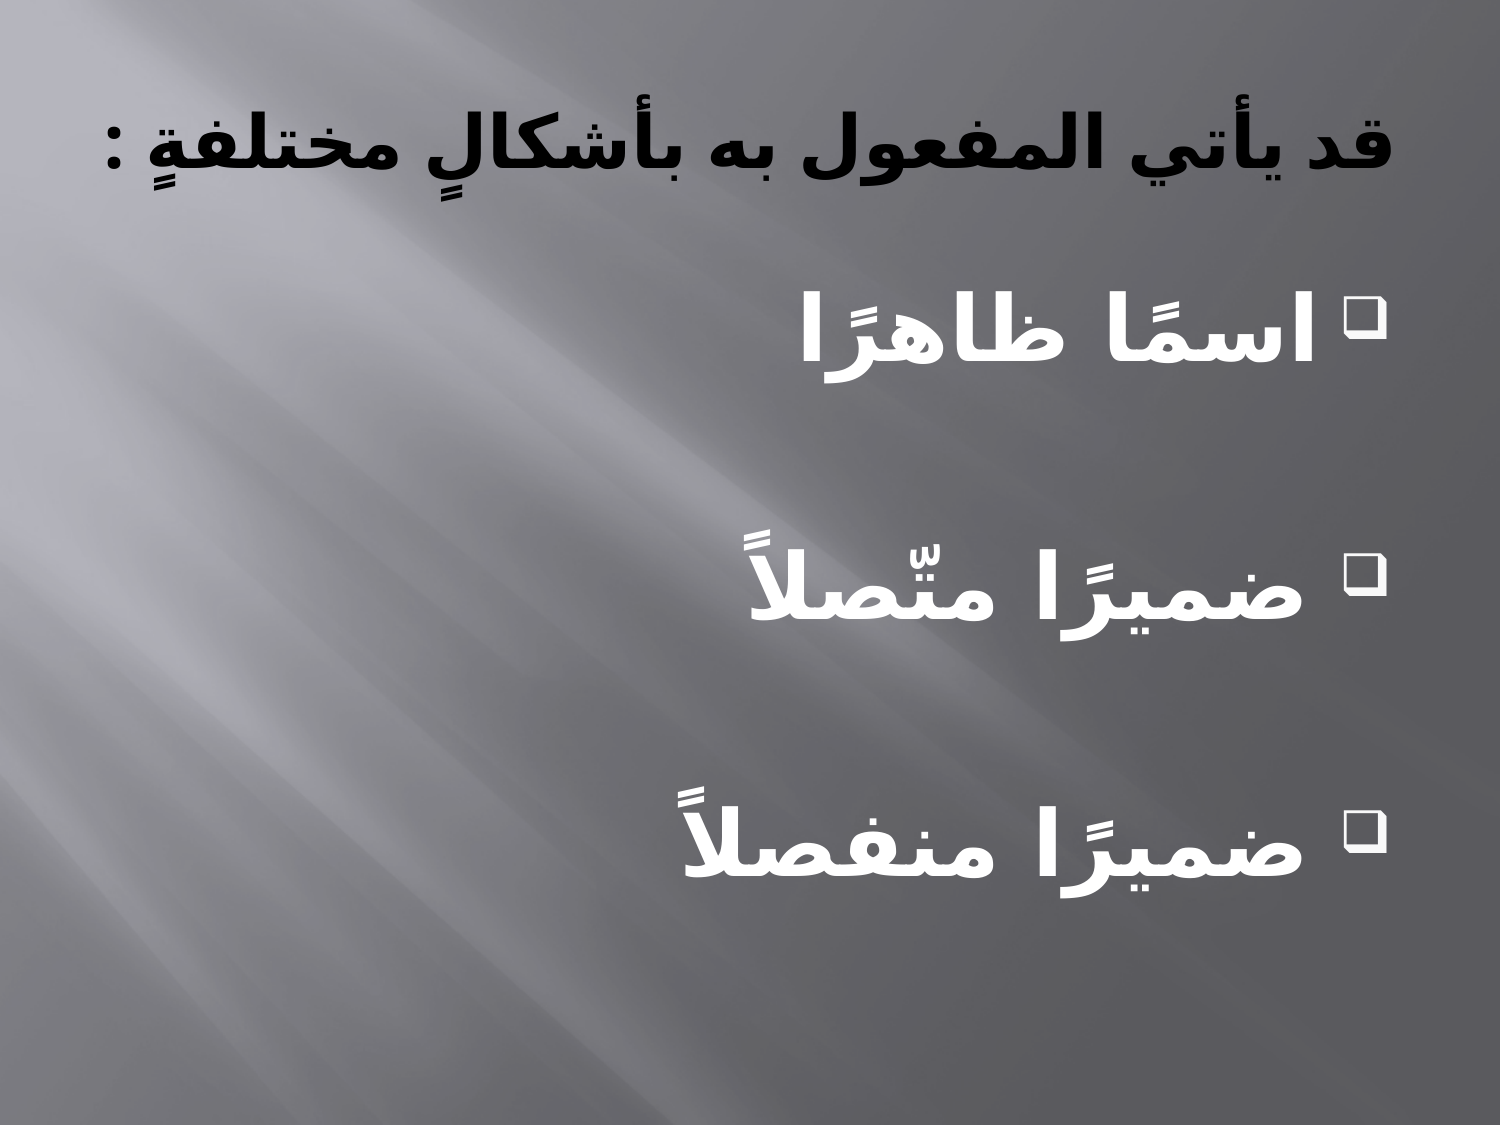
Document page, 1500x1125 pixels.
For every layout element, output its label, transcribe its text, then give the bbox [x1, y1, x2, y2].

title قد يأتي المفعول به بأشكالٍ مختلفةٍ : [75, 45, 1425, 233]
list اسمًا ظاهرًا ضميرًا متّصلاً ضميرًا منفصلاً [75, 262, 1425, 1035]
